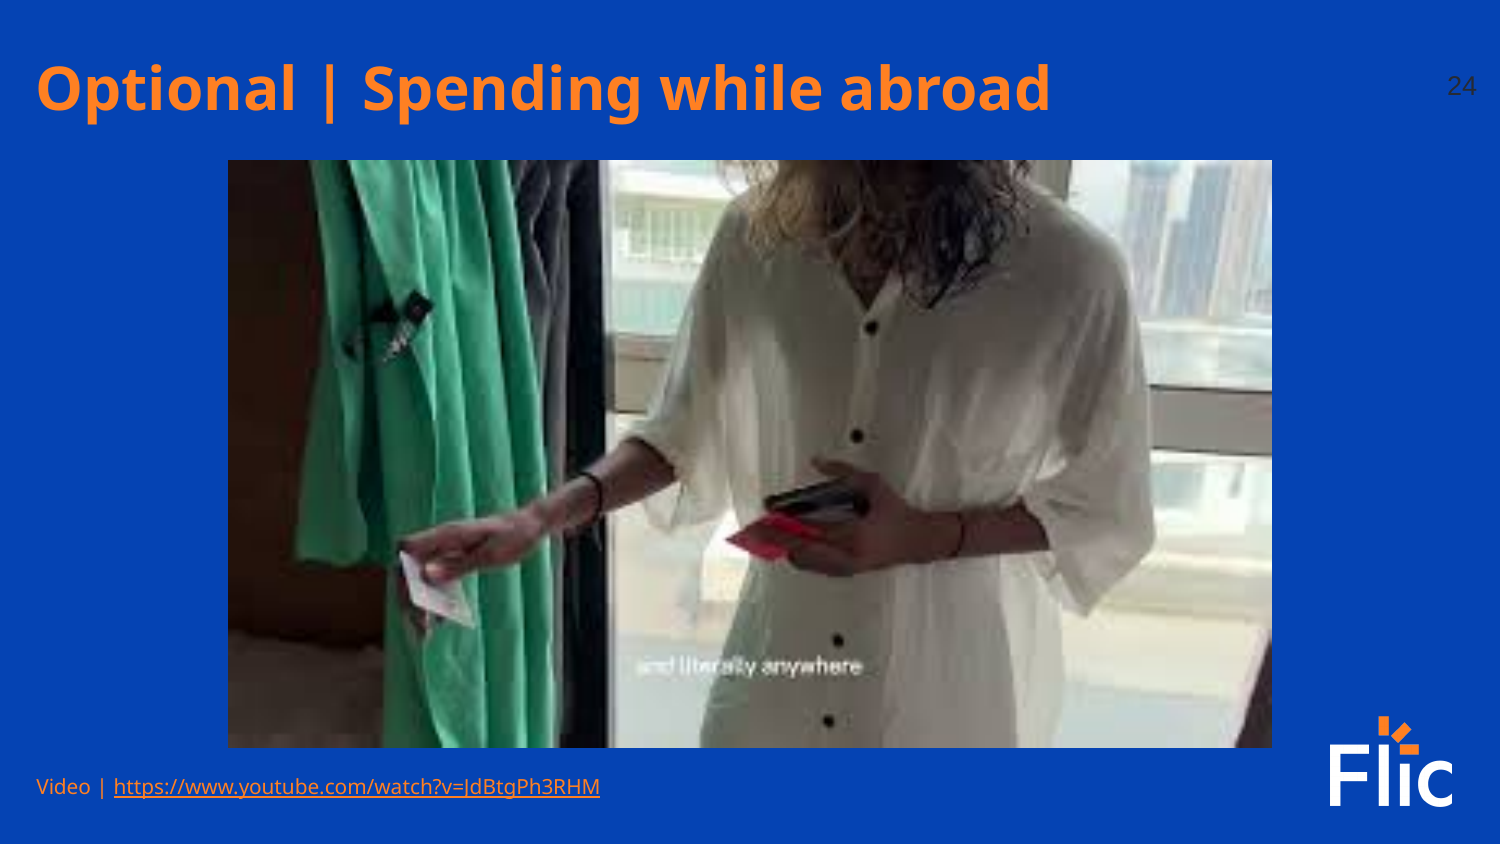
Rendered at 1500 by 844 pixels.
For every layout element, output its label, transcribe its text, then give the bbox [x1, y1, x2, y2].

text_box Optional | Spending while abroad [35, 39, 1402, 130]
picture [228, 160, 1272, 748]
picture [1330, 716, 1452, 807]
text_box Video | https://www.youtube.com/watch?v=JdBtgPh3RHM [21, 759, 647, 816]
text_box ‹#› [1423, 66, 1500, 103]
